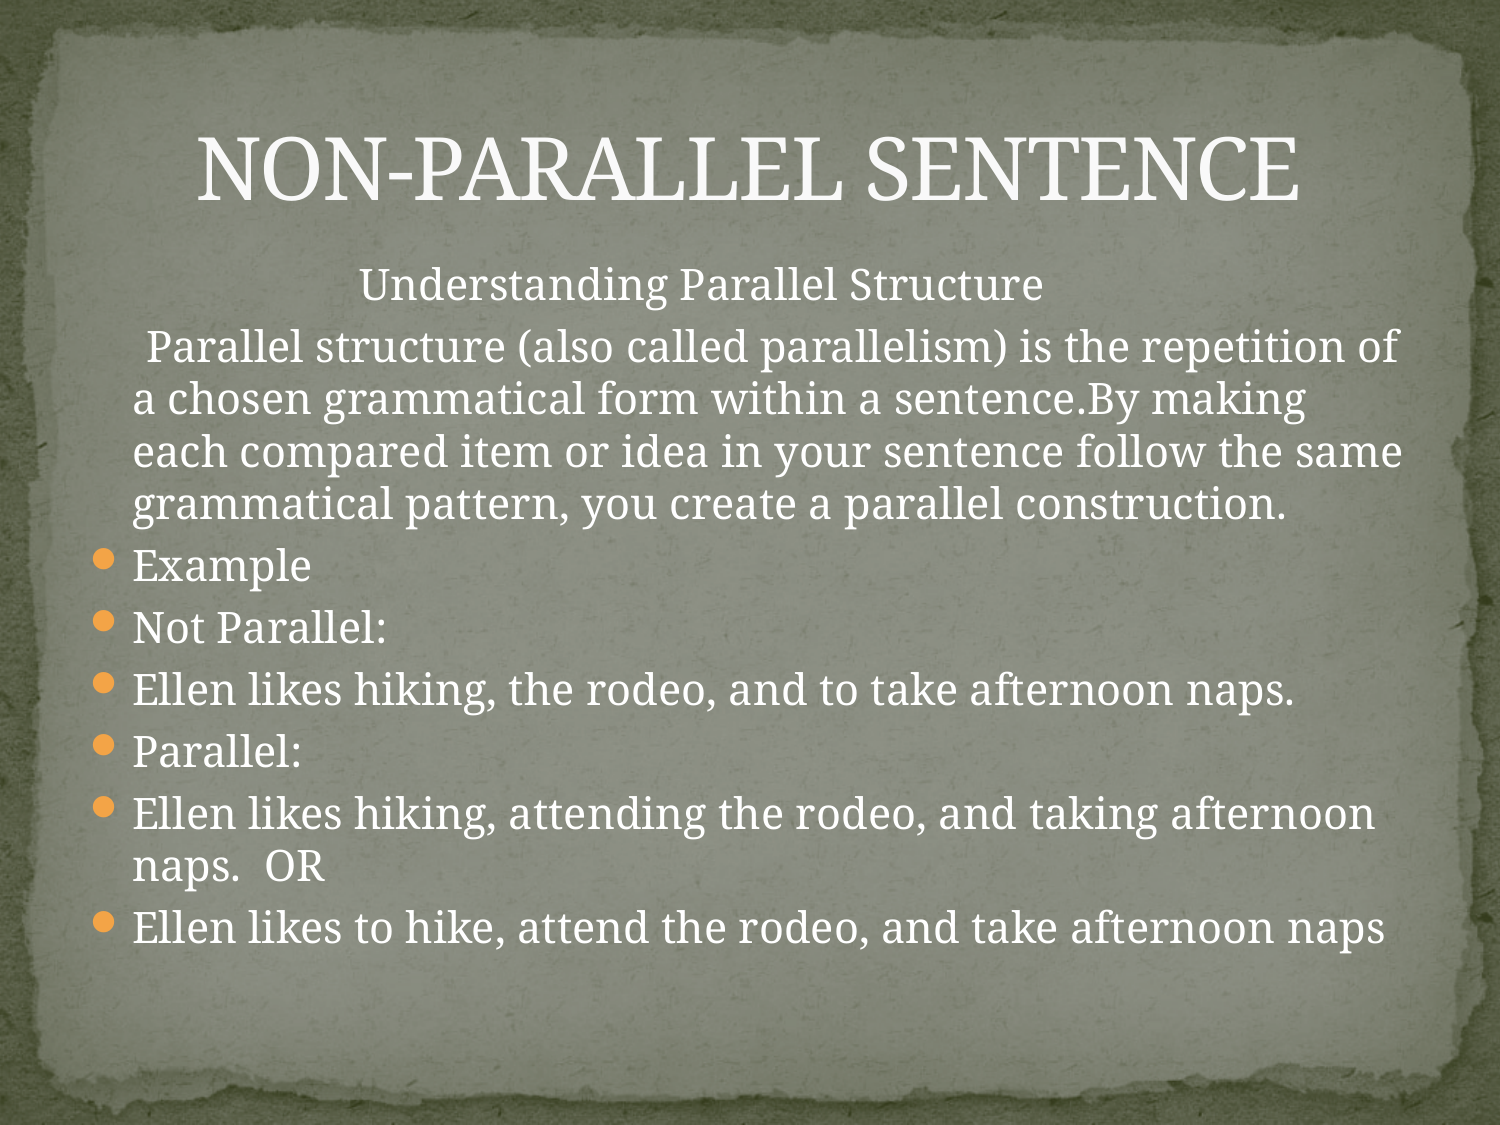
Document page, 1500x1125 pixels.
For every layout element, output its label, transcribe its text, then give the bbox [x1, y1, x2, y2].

list Understanding Parallel Structure Parallel structure (also called parallelism) is the repetition of a chosen grammatical form within a sentence.By making each compared item or idea in your sentence follow the same grammatical pattern, you create a parallel construction. Example Not Parallel: Ellen likes hiking, the rodeo, and to take afternoon naps. Parallel: Ellen likes hiking, attending the rodeo, and taking afternoon naps. OR Ellen likes to hike, attend the rodeo, and take afternoon naps [75, 249, 1425, 1000]
title NON-PARALLEL SENTENCE [74, 24, 1425, 225]
